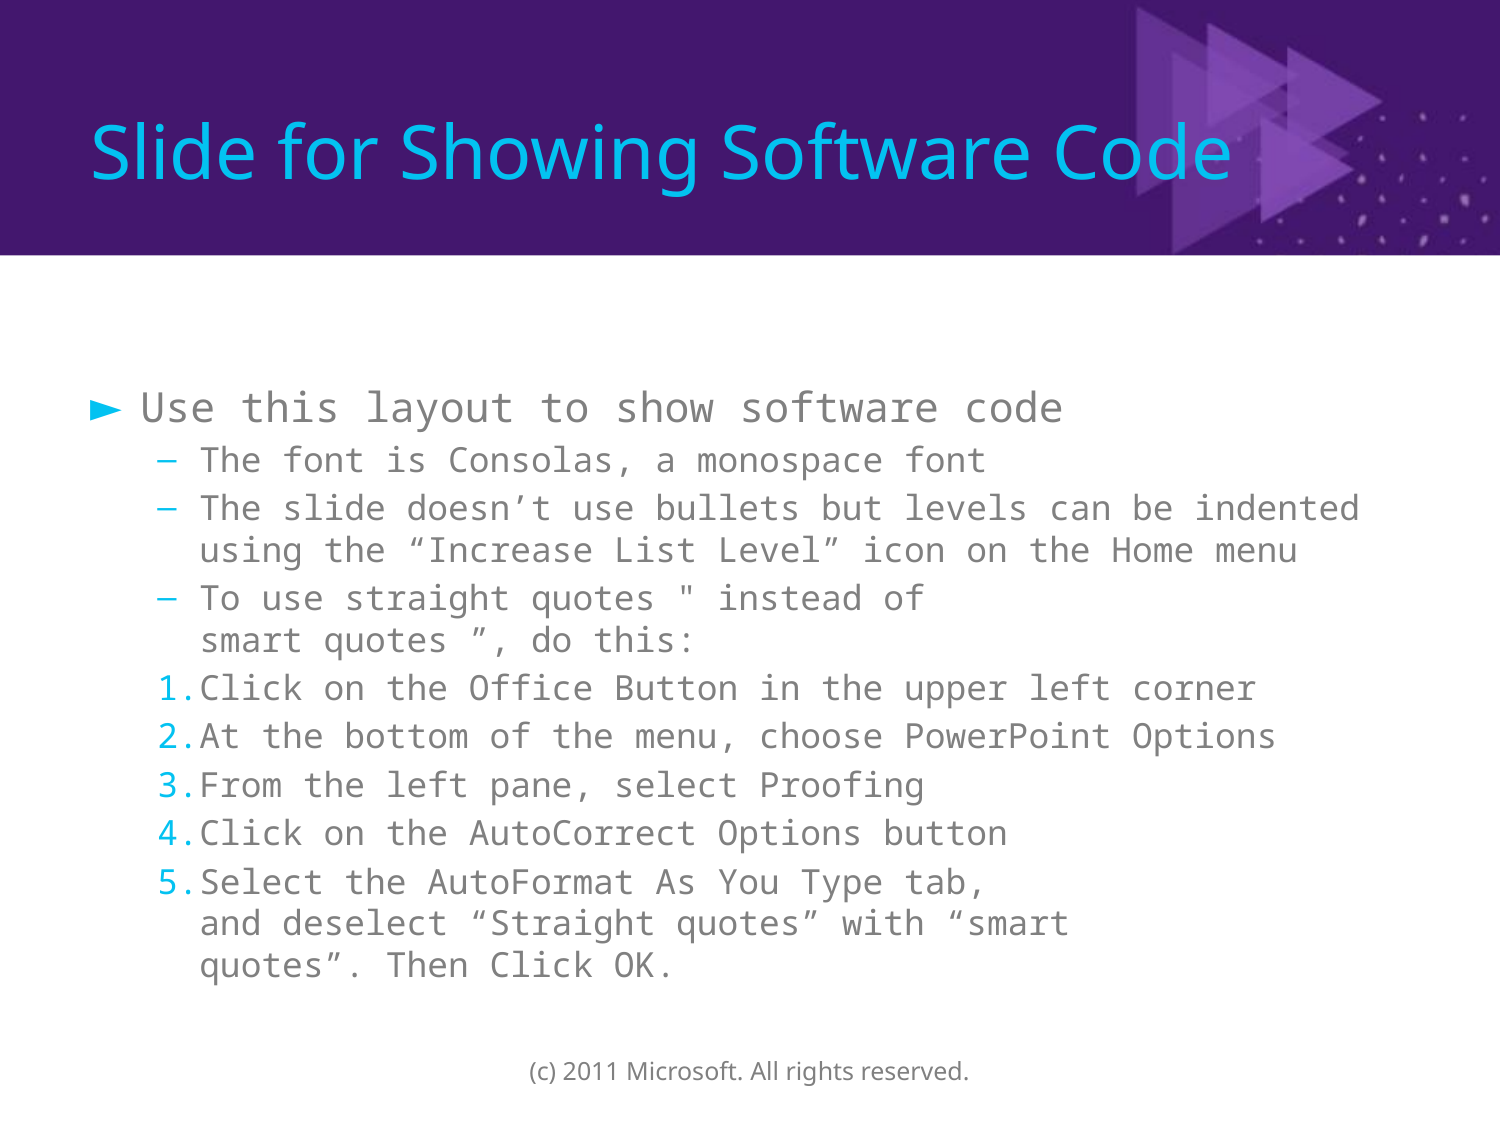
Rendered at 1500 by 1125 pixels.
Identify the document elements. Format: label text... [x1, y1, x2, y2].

list Use this layout to show software code The font is Consolas, a monospace font The slide doesn’t use bullets but levels can be indented using the “Increase List Level” icon on the Home menu To use straight quotes " instead of smart quotes ”, do this: Click on the Office Button in the upper left corner At the bottom of the menu, choose PowerPoint Options From the left pane, select Proofing Click on the AutoCorrect Options button Select the AutoFormat As You Type tab, and deselect “Straight quotes” with “smart quotes”. Then Click OK. [75, 373, 1425, 1005]
title Slide for Showing Software Code [75, 56, 1425, 244]
footer (c) 2011 Microsoft. All rights reserved. [512, 1042, 988, 1103]
picture [0, 0, 1500, 255]
